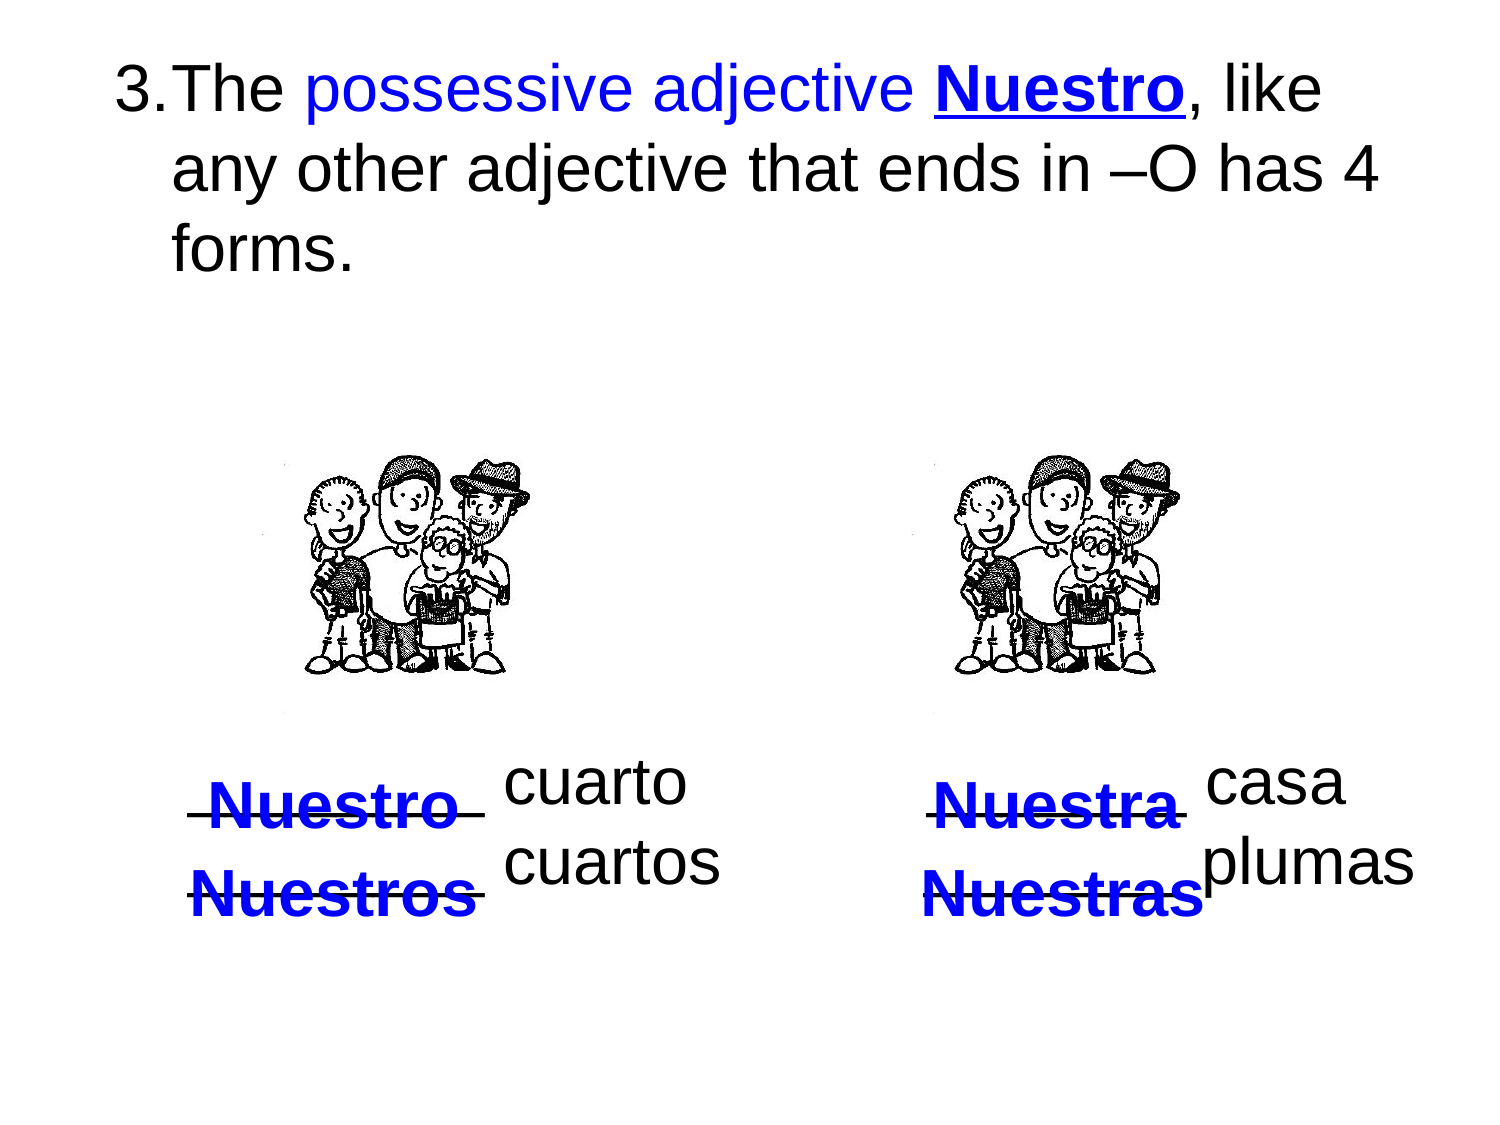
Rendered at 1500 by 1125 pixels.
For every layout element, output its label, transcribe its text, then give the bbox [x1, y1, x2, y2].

picture [137, 349, 688, 750]
picture [787, 349, 1338, 750]
text_box Nuestra [918, 758, 1197, 842]
text_box The possessive adjective Nuestro, like any other adjective that ends in –O has 4 forms. ________ cuarto _______ casa ________ cuartos _______ plumas [99, 37, 1450, 1099]
text_box Nuestro [193, 758, 475, 842]
text_box Nuestras [905, 842, 1221, 938]
text_box Nuestros [174, 842, 494, 938]
